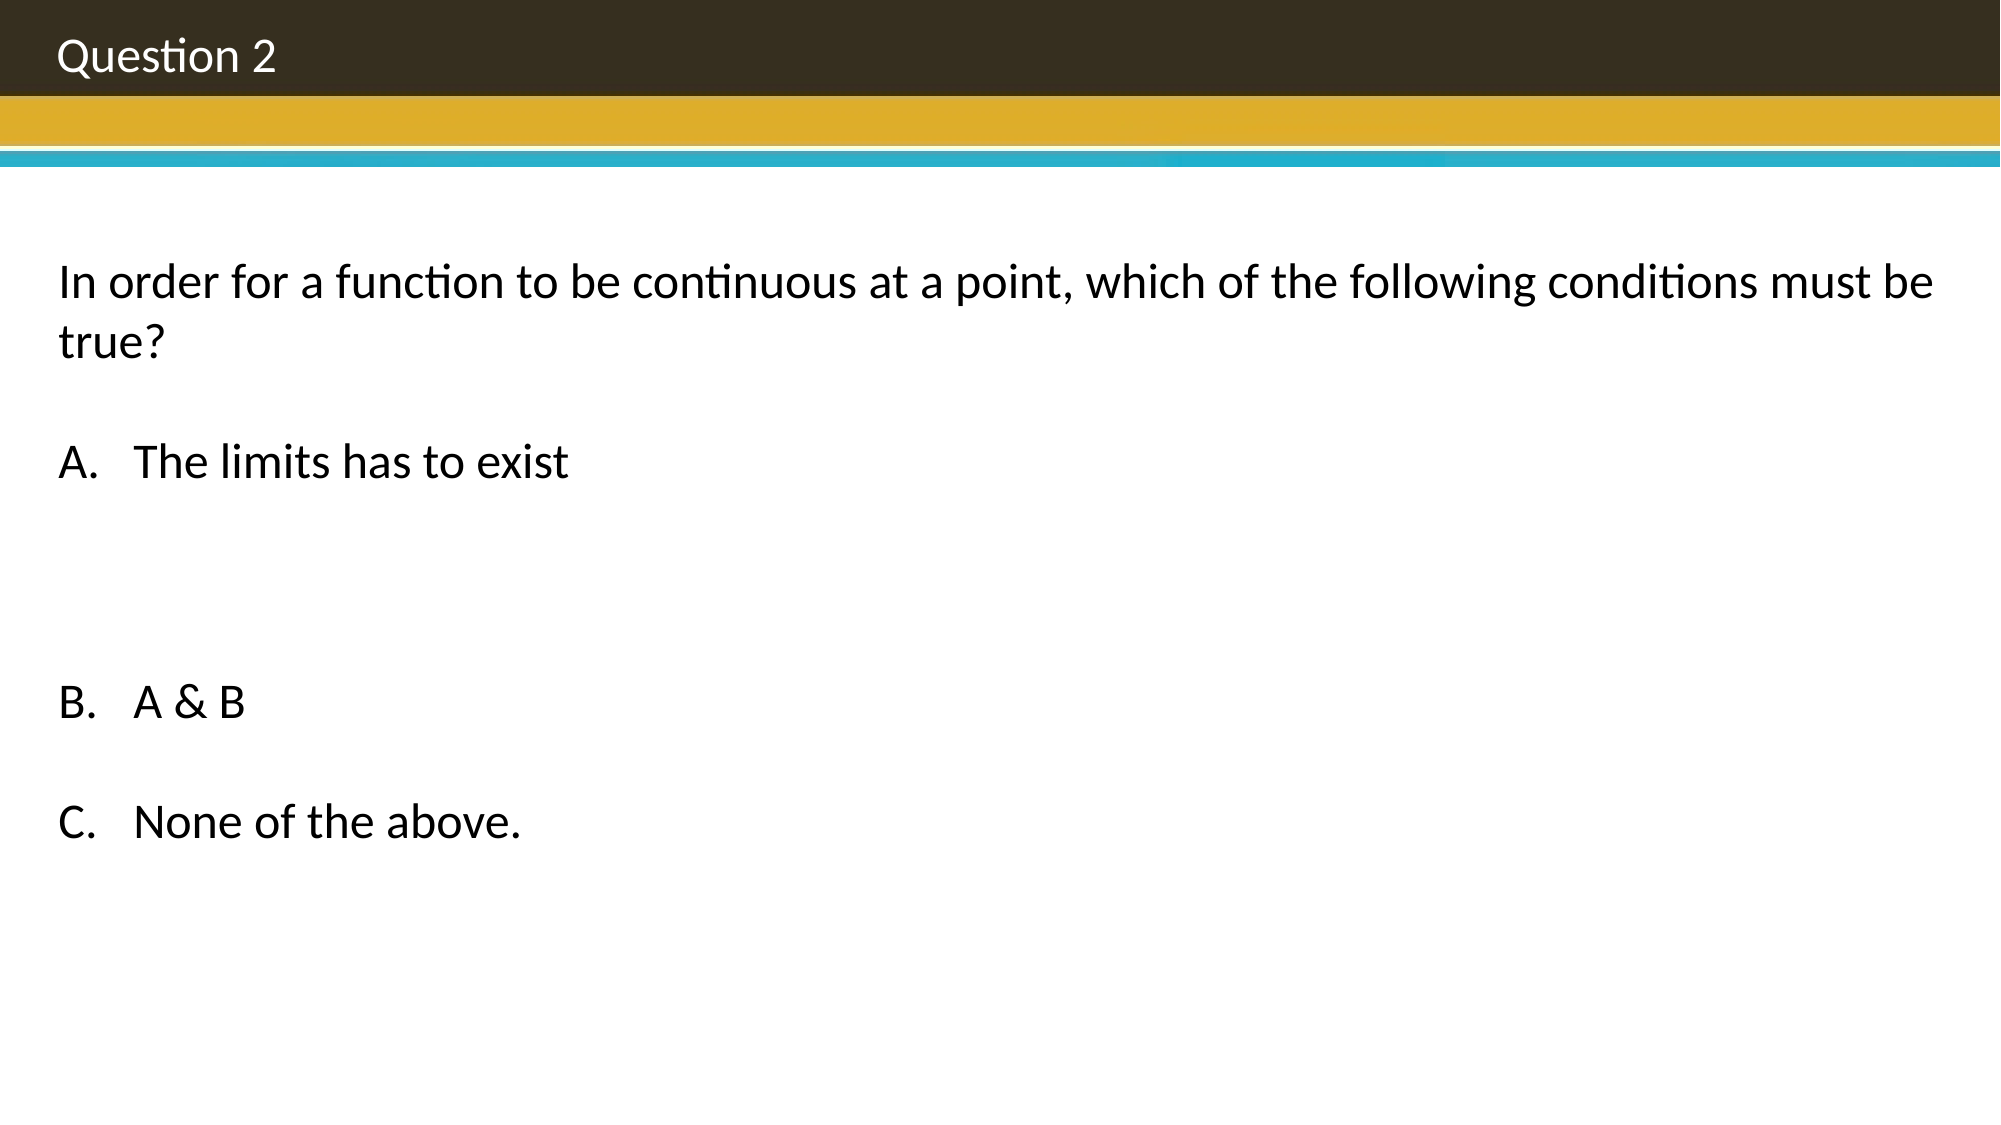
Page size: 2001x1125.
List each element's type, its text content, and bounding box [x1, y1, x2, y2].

picture [0, 0, 2000, 167]
text_box Question 2 [41, 14, 293, 90]
